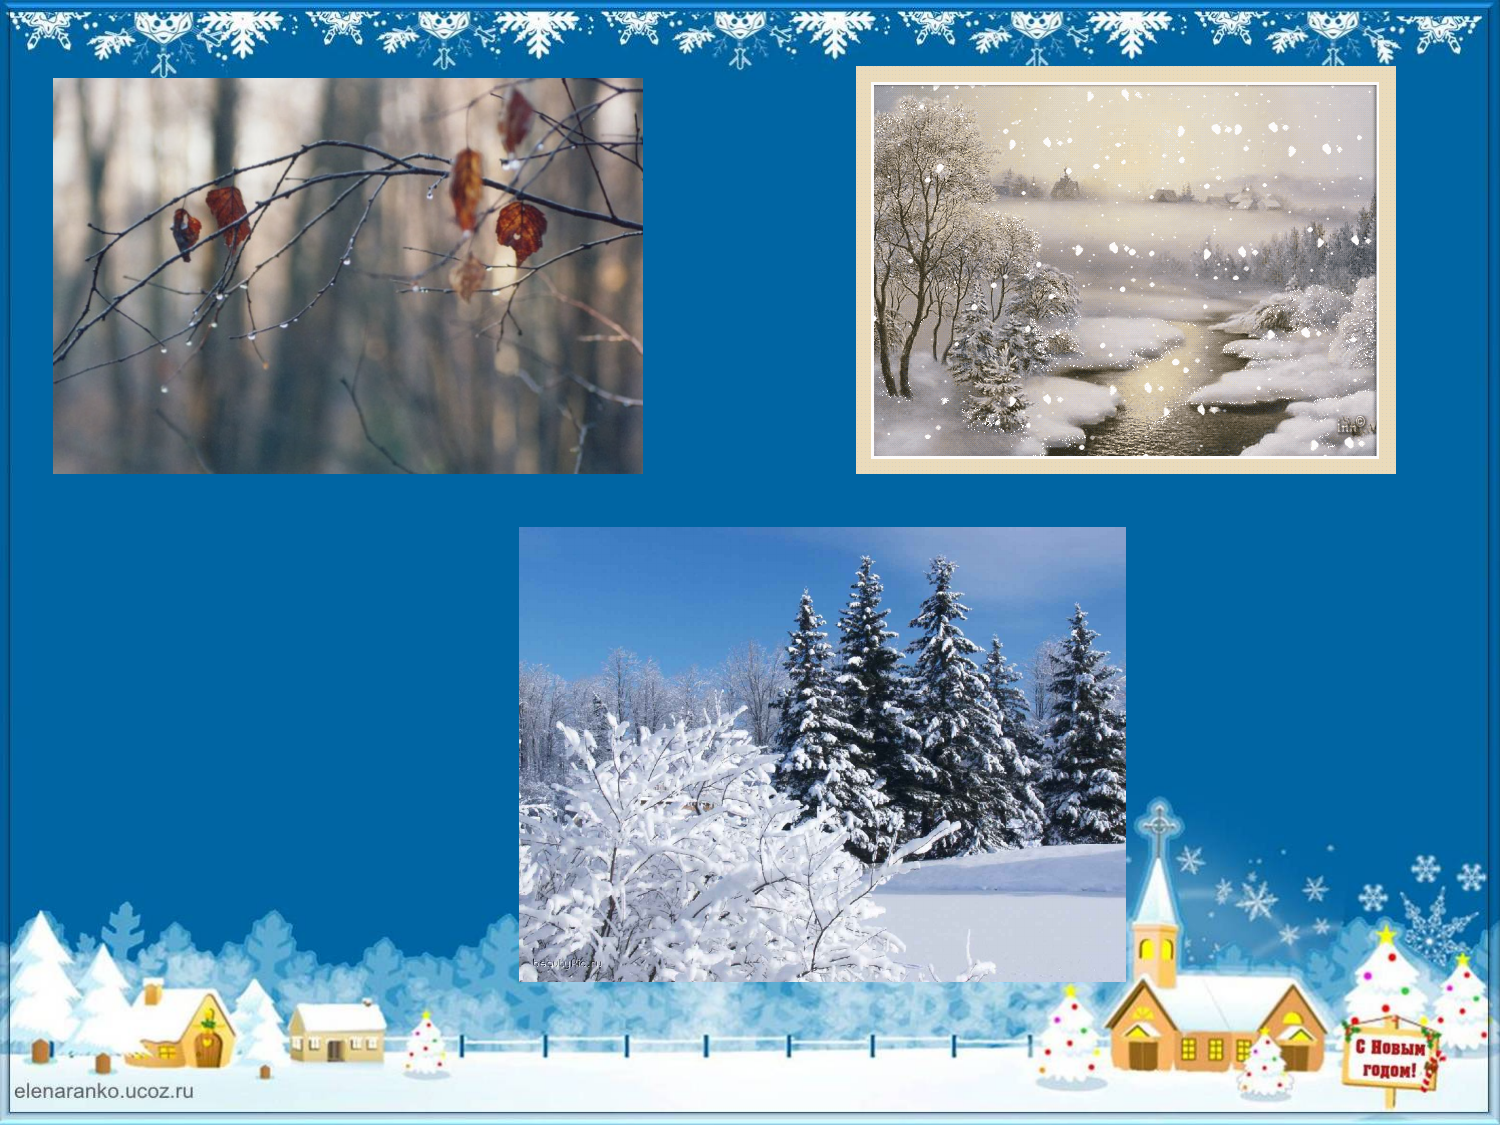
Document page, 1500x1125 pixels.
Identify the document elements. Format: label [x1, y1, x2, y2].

picture [0, 0, 1500, 1125]
list [52, 77, 643, 475]
